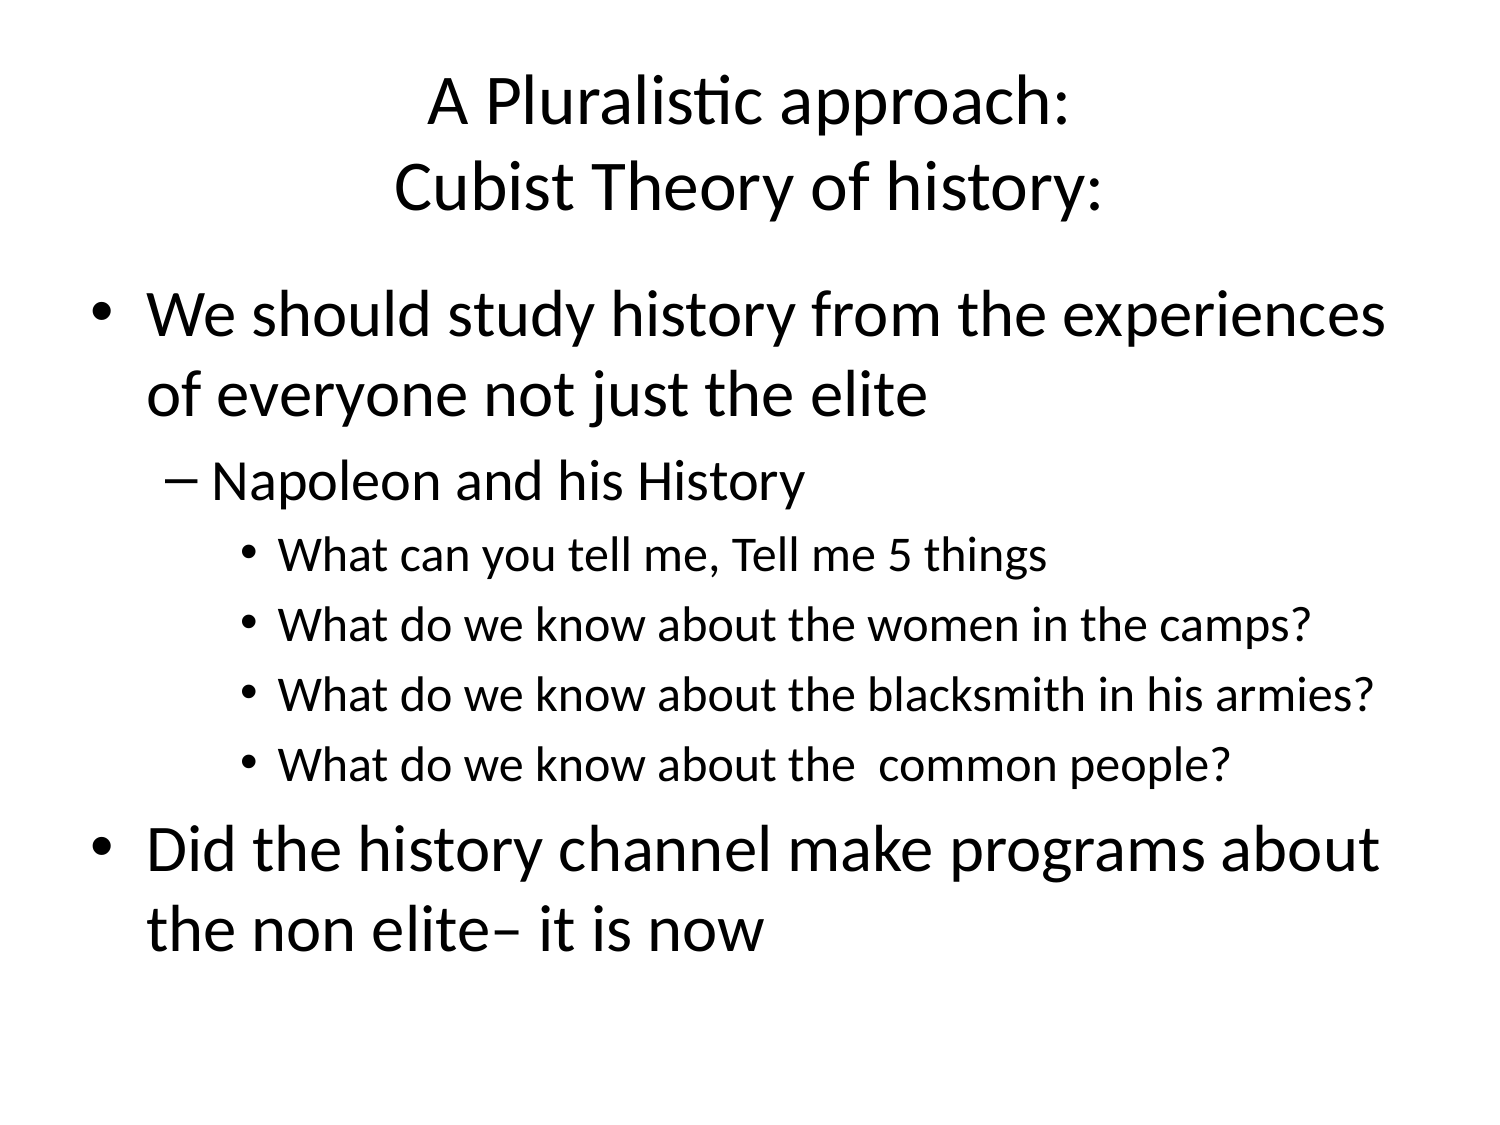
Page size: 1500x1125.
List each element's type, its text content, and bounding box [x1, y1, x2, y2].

list We should study history from the experiences of everyone not just the elite Napoleon and his History What can you tell me, Tell me 5 things What do we know about the women in the camps? What do we know about the blacksmith in his armies? What do we know about the common people? Did the history channel make programs about the non elite– it is now [75, 262, 1425, 1005]
title A Pluralistic approach: Cubist Theory of history: [75, 45, 1425, 233]
